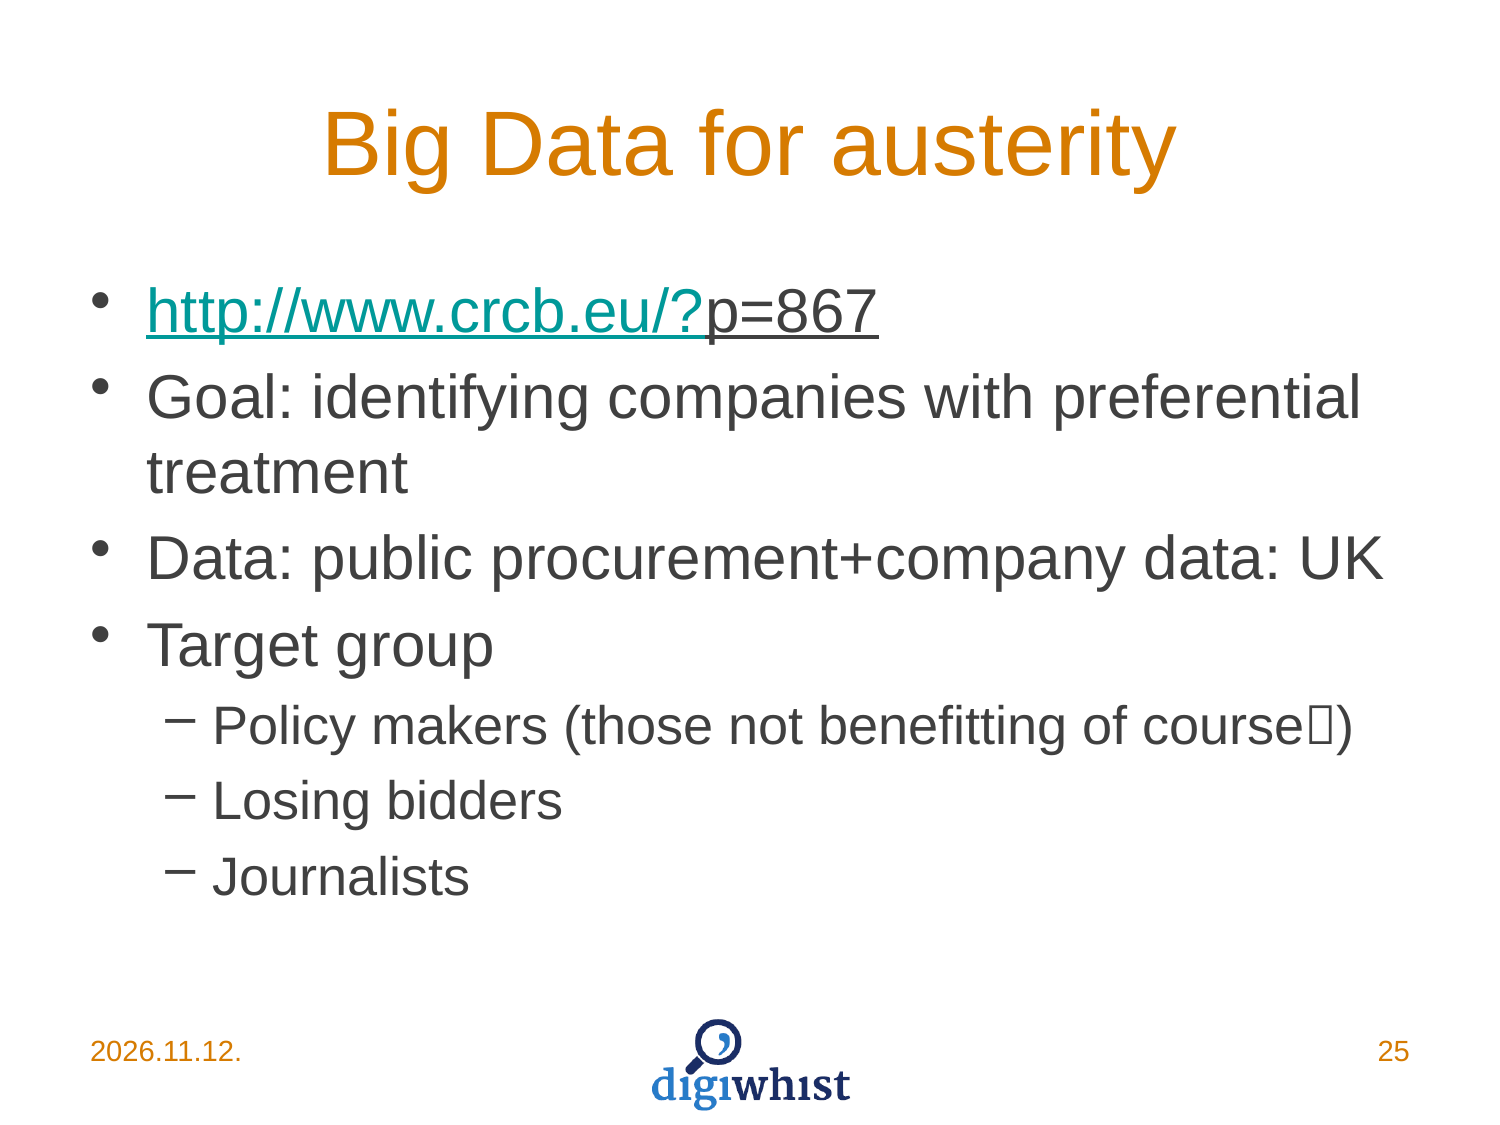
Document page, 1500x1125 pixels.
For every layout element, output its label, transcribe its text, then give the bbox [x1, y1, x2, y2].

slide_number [74, 1024, 426, 1103]
picture [642, 1012, 858, 1115]
slide_number 25 [1074, 1024, 1426, 1103]
list http://www.crcb.eu/?p=867 Goal: identifying companies with preferential treatment Data: public procurement+company data: UK Target group Policy makers (those not benefitting of course) Losing bidders Journalists [75, 262, 1425, 1005]
title Big Data for austerity [75, 45, 1425, 233]
